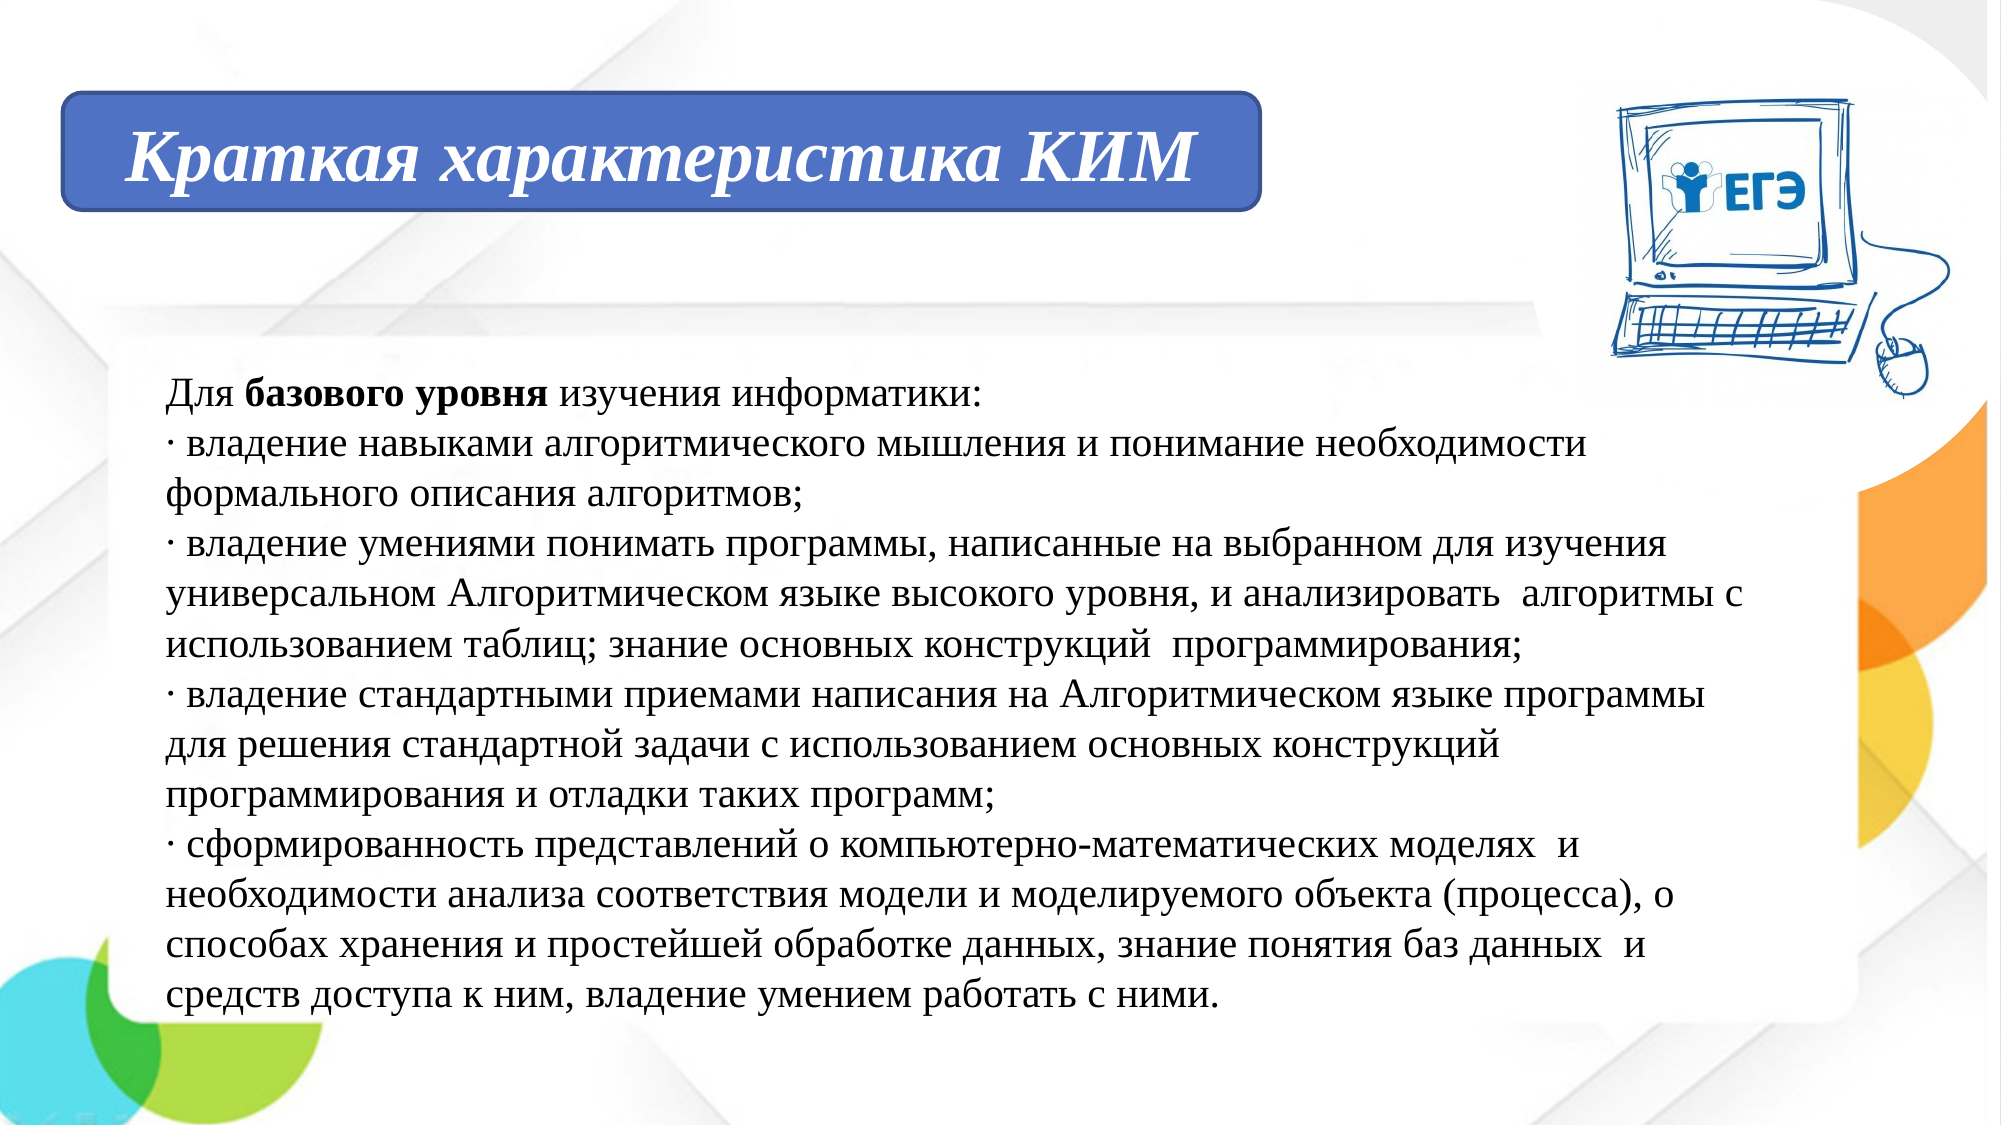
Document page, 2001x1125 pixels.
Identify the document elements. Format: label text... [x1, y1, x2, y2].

picture [0, 0, 2001, 1125]
text_box Для базового уровня изучения информатики: ∙ владение навыками алгоритмического мышления и понимание необходимости формального описания алгоритмов; ∙ владение умениями понимать программы, написанные на выбранном для изучения универсальном Алгоритмическом языке высокого уровня, и анализировать алгоритмы с использованием таблиц; знание основных конструкций программирования; ∙ владение стандартными приемами написания на Алгоритмическом языке программы для решения стандартной задачи с использованием основных конструкций программирования и отладки таких программ; ∙ сформированность представлений о компьютерно-математических моделях и необходимости анализа соответствия модели и моделируемого объекта (процесса), о способах хранения и простейшей обработке данных, знание понятия баз данных и средств доступа к ним, владение умением работать с ними. [150, 357, 1792, 1023]
picture [1822, 0, 2001, 121]
text_box Краткая характеристика КИМ [60, 90, 1263, 213]
